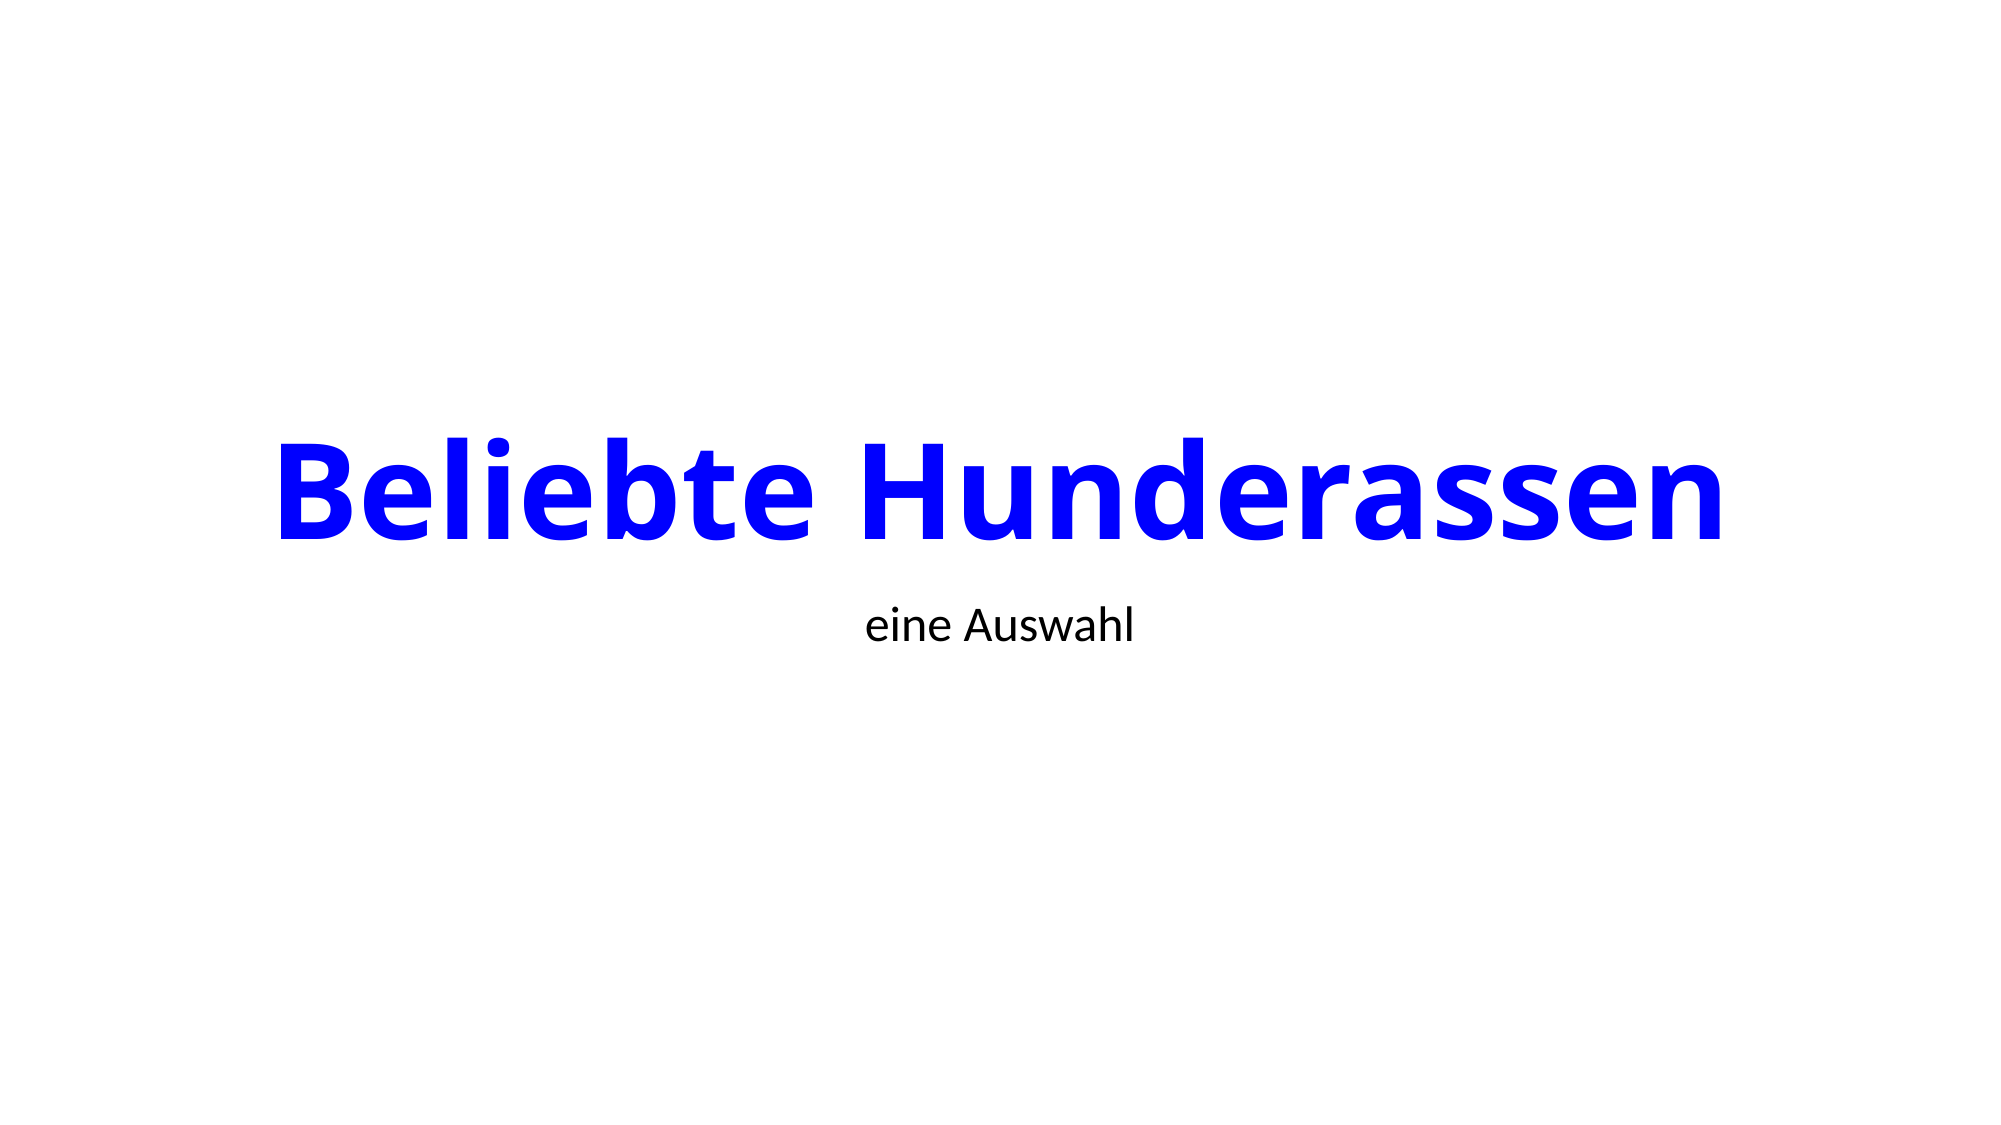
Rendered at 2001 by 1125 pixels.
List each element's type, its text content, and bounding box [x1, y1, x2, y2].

title Beliebte Hunderassen [249, 184, 1750, 576]
subtitle eine Auswahl [249, 590, 1750, 863]
